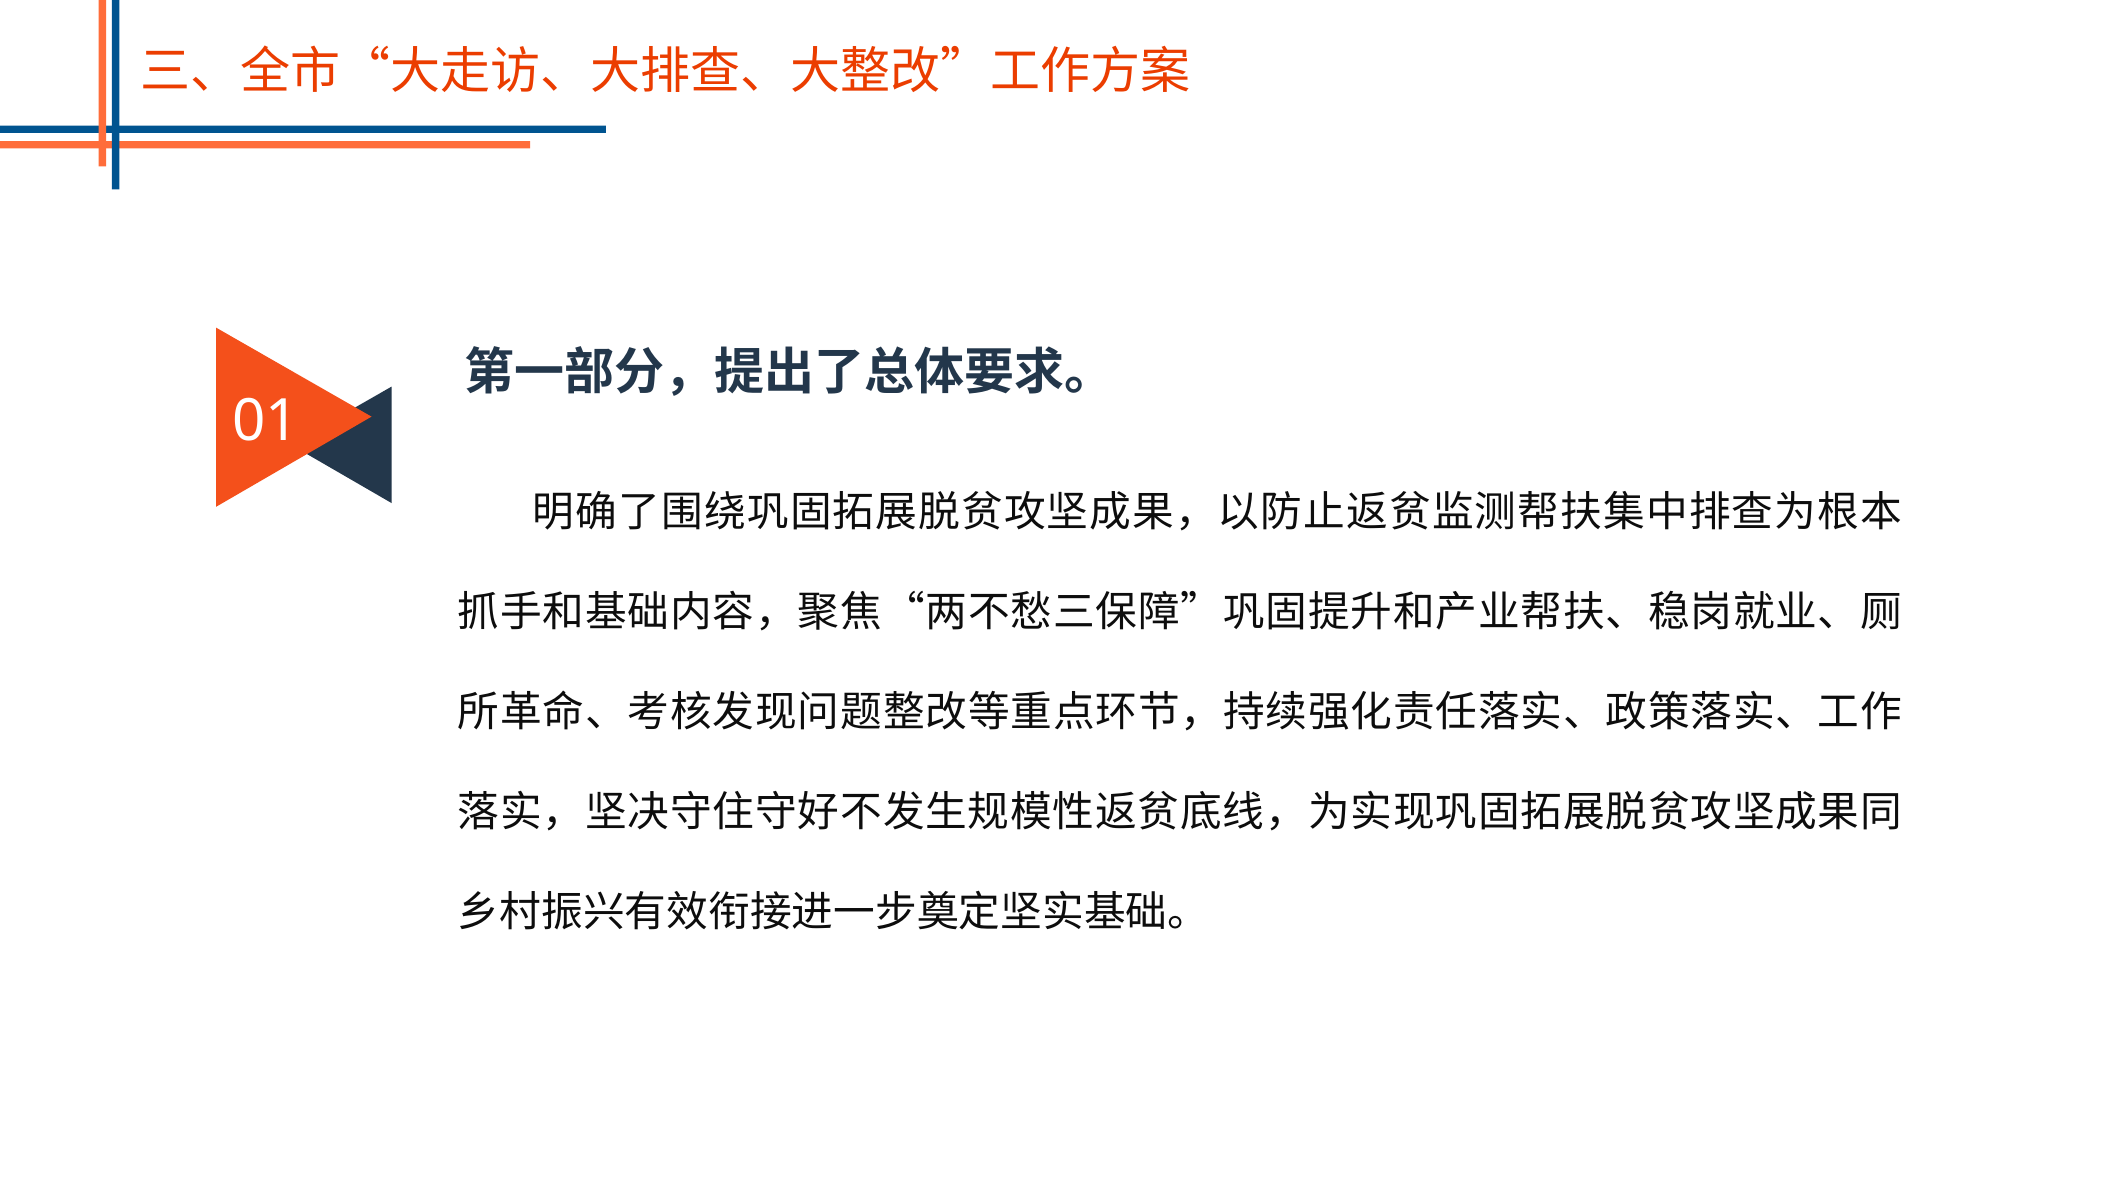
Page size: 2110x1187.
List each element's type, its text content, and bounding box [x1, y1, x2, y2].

text_box 第一部分，提出了总体要求。 [449, 332, 1130, 407]
text_box 明确了围绕巩固拓展脱贫攻坚成果，以防止返贫监测帮扶集中排查为根本抓手和基础内容，聚焦“两不愁三保障”巩固提升和产业帮扶、稳岗就业、厕所革命、考核发现问题整改等重点环节，持续强化责任落实、政策落实、工作落实，坚决守住守好不发生规模性返贫底线，为实现巩固拓展脱贫攻坚成果同乡村振兴有效衔接进一步奠定坚实基础。 [443, 427, 1917, 943]
text_box [308, 386, 392, 504]
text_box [0, 0, 1457, 190]
text_box 01 [216, 327, 372, 507]
